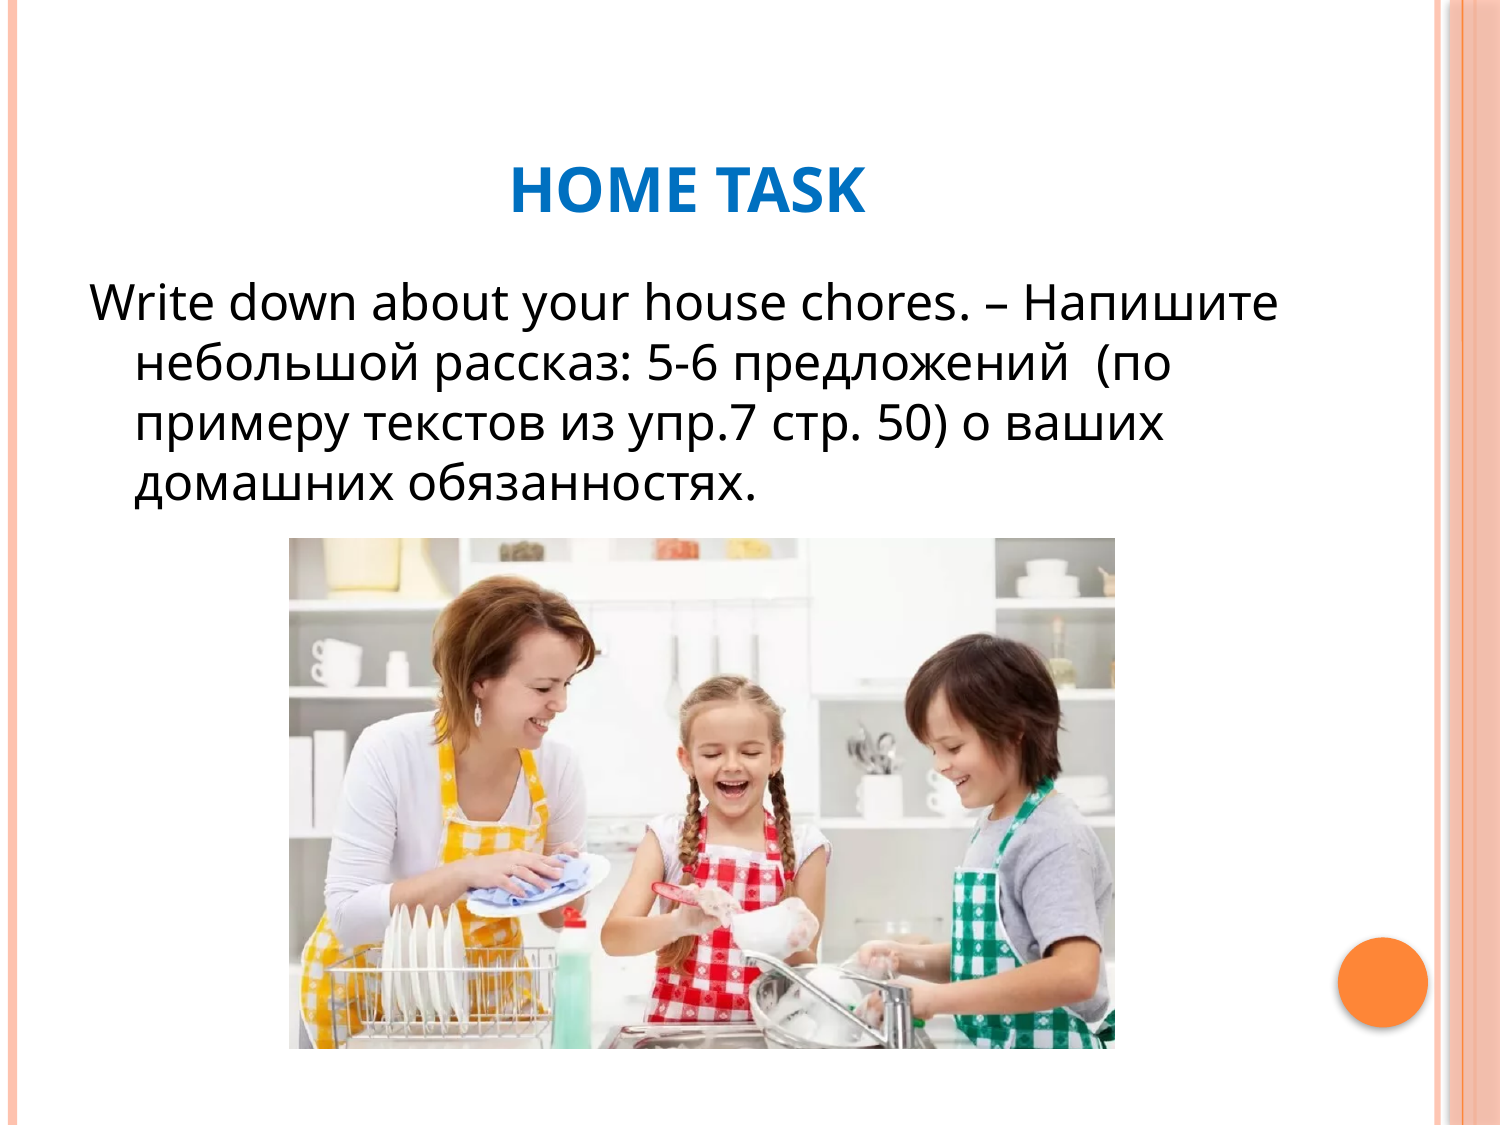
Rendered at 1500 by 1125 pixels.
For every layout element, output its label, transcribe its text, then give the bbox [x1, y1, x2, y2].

list Write down about your house chores. – Напишите небольшой рассказ: 5-6 предложений (по примеру текстов из упр.7 стр. 50) о ваших домашних обязанностях. [75, 262, 1300, 598]
picture [288, 538, 1115, 1050]
title Home Task [75, 45, 1300, 233]
